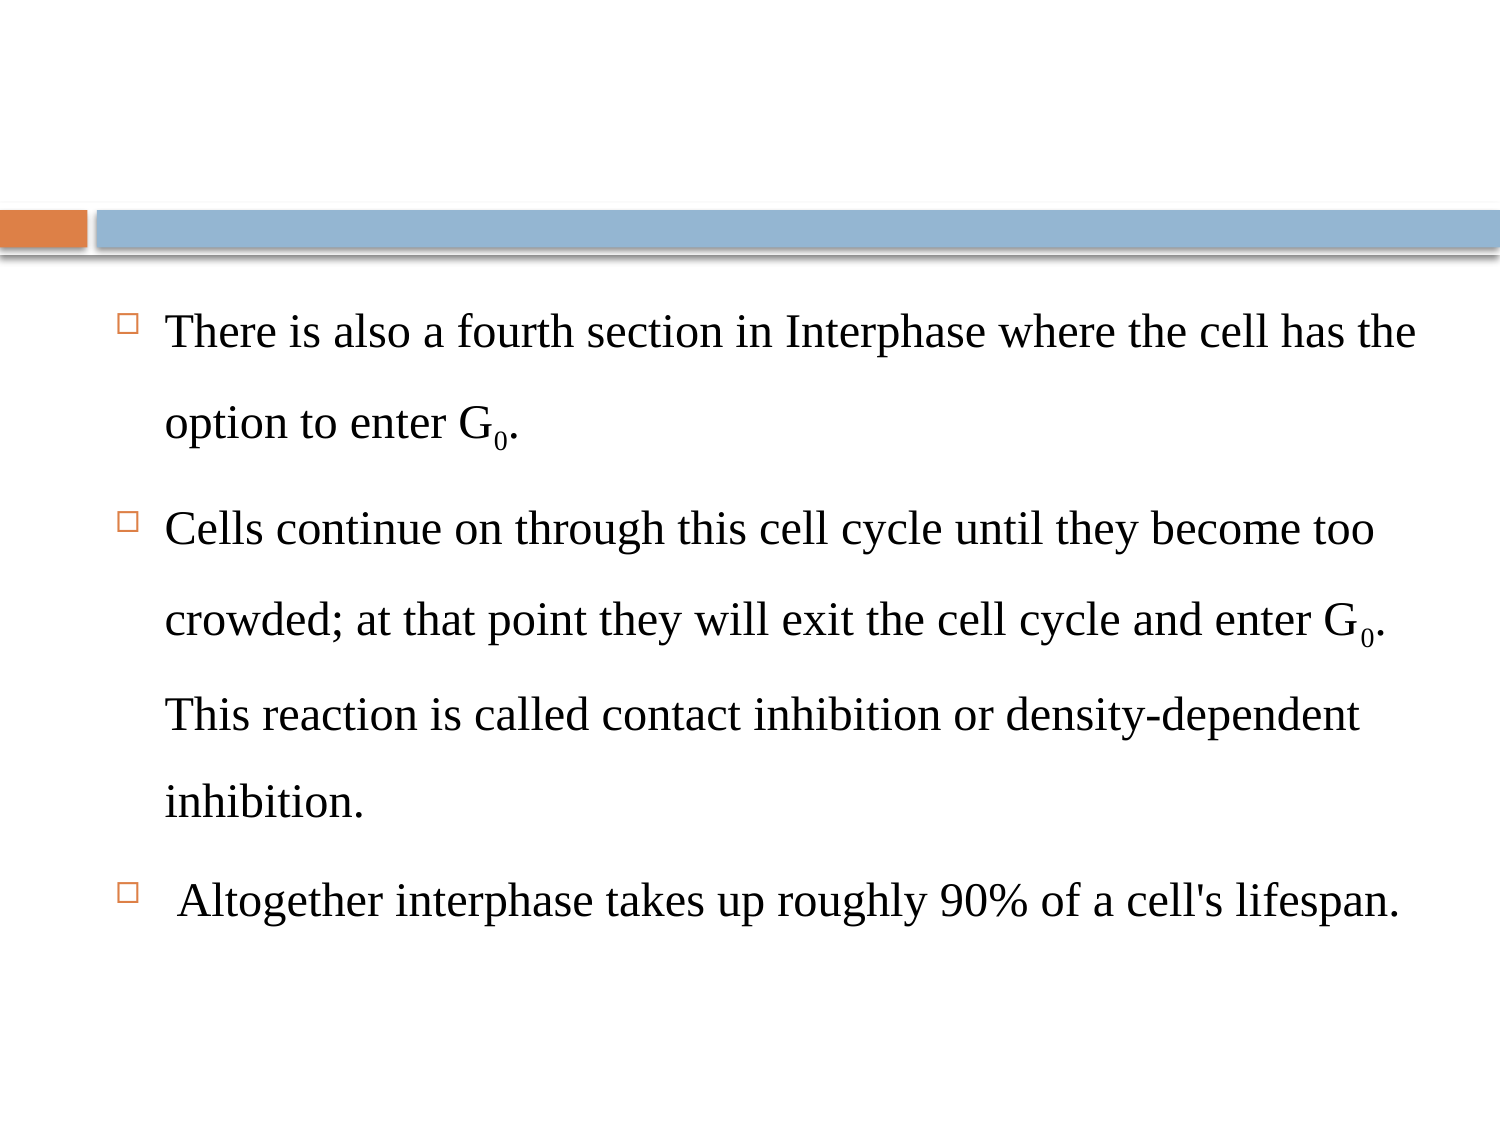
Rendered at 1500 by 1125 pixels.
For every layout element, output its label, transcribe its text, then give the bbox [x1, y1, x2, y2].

list There is also a fourth section in Interphase where the cell has the option to enter G0. Cells continue on through this cell cycle until they become too crowded; at that point they will exit the cell cycle and enter G0. This reaction is called contact inhibition or density-dependent inhibition. Altogether interphase takes up roughly 90% of a cell's lifespan. [100, 262, 1438, 1000]
